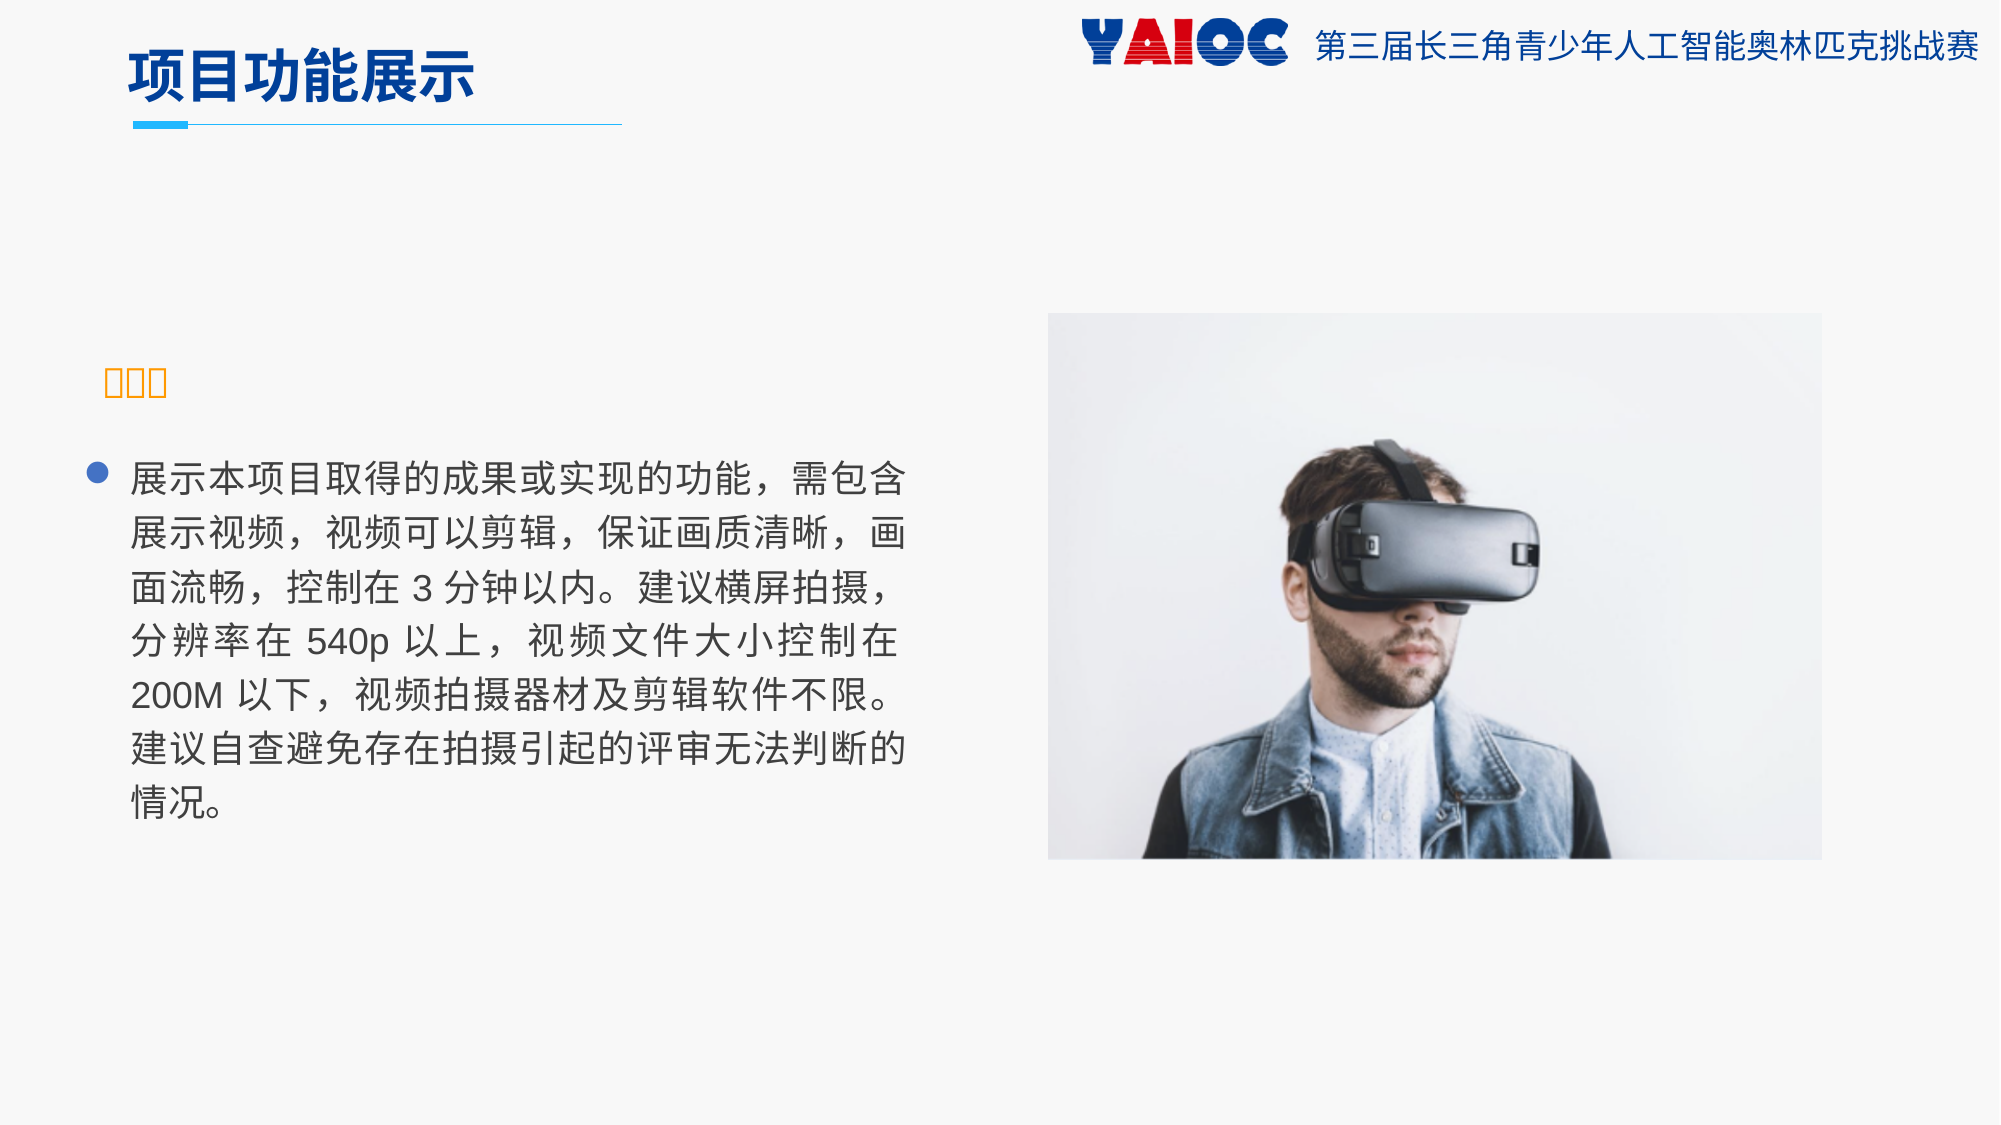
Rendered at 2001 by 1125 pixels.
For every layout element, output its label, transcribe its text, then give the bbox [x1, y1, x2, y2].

text_box  [86, 349, 185, 415]
picture [1064, 3, 1304, 75]
text_box 展示本项目取得的成果或实现的功能，需包含展示视频，视频可以剪辑，保证画质清晰，画面流畅，控制在3分钟以内。建议横屏拍摄，分辨率在540p以上，视频文件大小控制在200M以下，视频拍摄器材及剪辑软件不限。建议自查避免存在拍摄引起的评审无法判断的情况。 [69, 439, 923, 832]
picture [1048, 313, 1822, 860]
text_box 项目功能展示 [112, 17, 492, 117]
text_box [0, 0, 2000, 1125]
text_box 第三届长三角青少年人工智能奥林匹克挑战赛 [1304, 17, 2000, 73]
